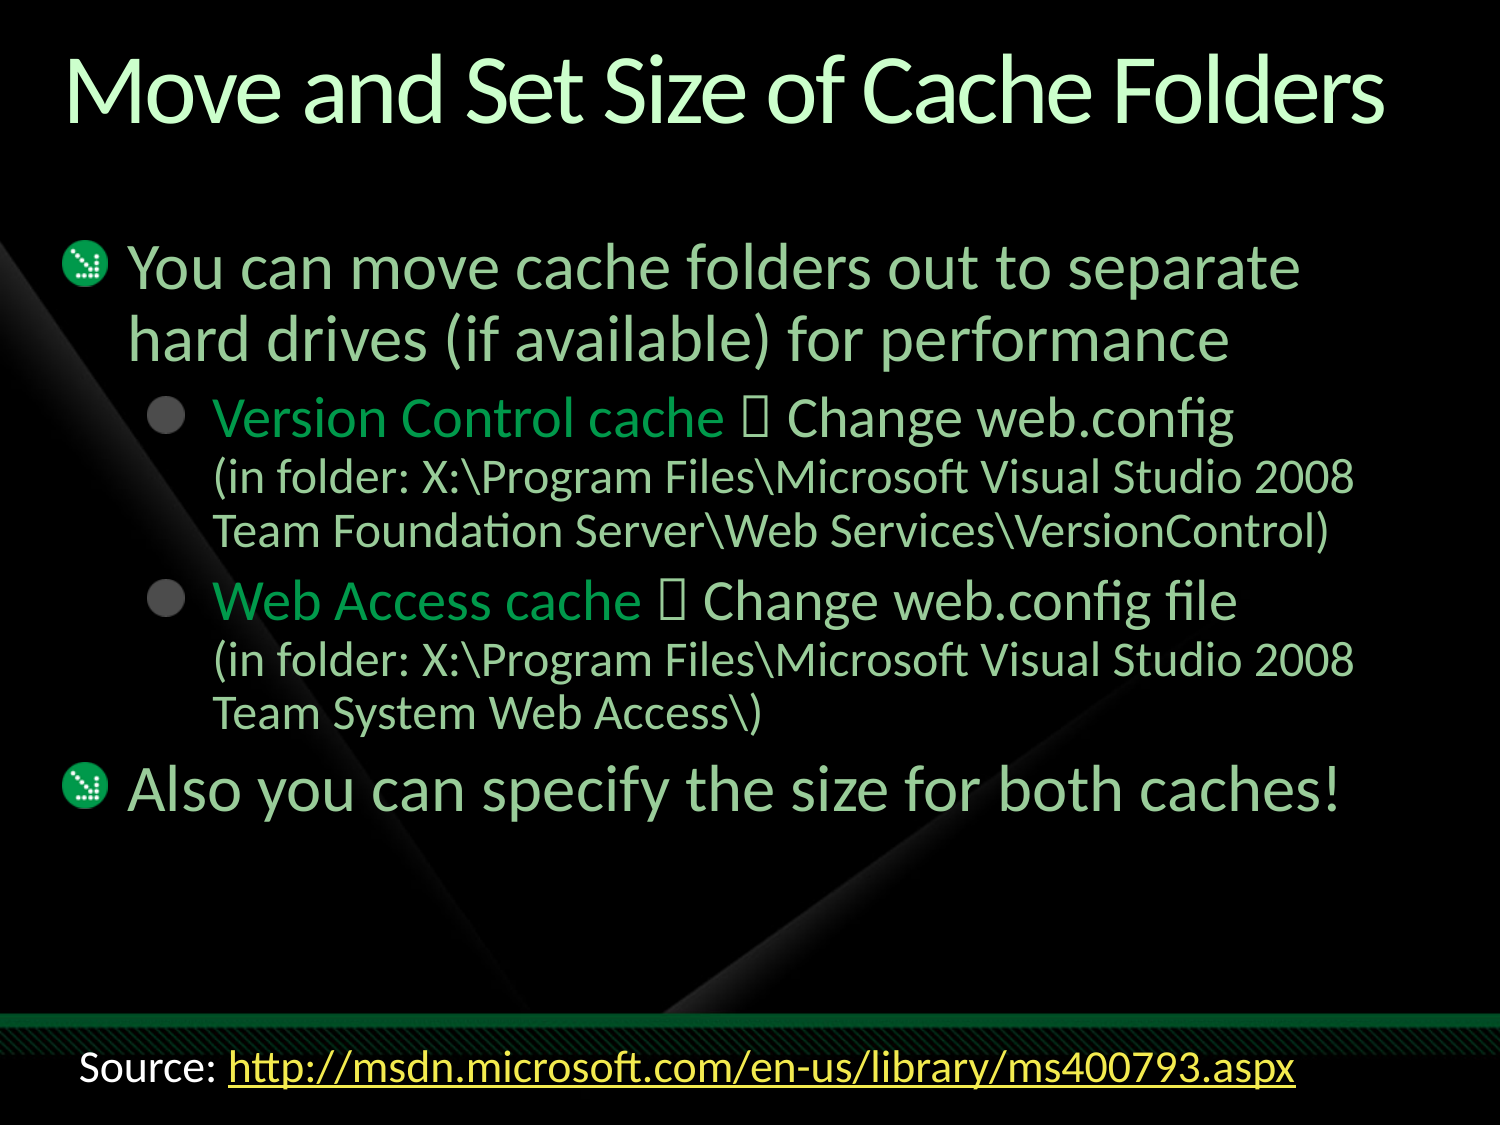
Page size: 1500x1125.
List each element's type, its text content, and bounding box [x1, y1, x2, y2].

list You can move cache folders out to separate hard drives (if available) for performance Version Control cache  Change web.config (in folder: X:\Program Files\Microsoft Visual Studio 2008 Team Foundation Server\Web Services\VersionControl) Web Access cache  Change web.config file (in folder: X:\Program Files\Microsoft Visual Studio 2008 Team System Web Access\) Also you can specify the size for both caches! [62, 231, 1438, 980]
title Move and Set Size of Cache Folders [62, 37, 1438, 147]
picture [0, 0, 1500, 1125]
text_box Source: http://msdn.microsoft.com/en-us/library/ms400793.aspx [64, 1029, 1322, 1100]
